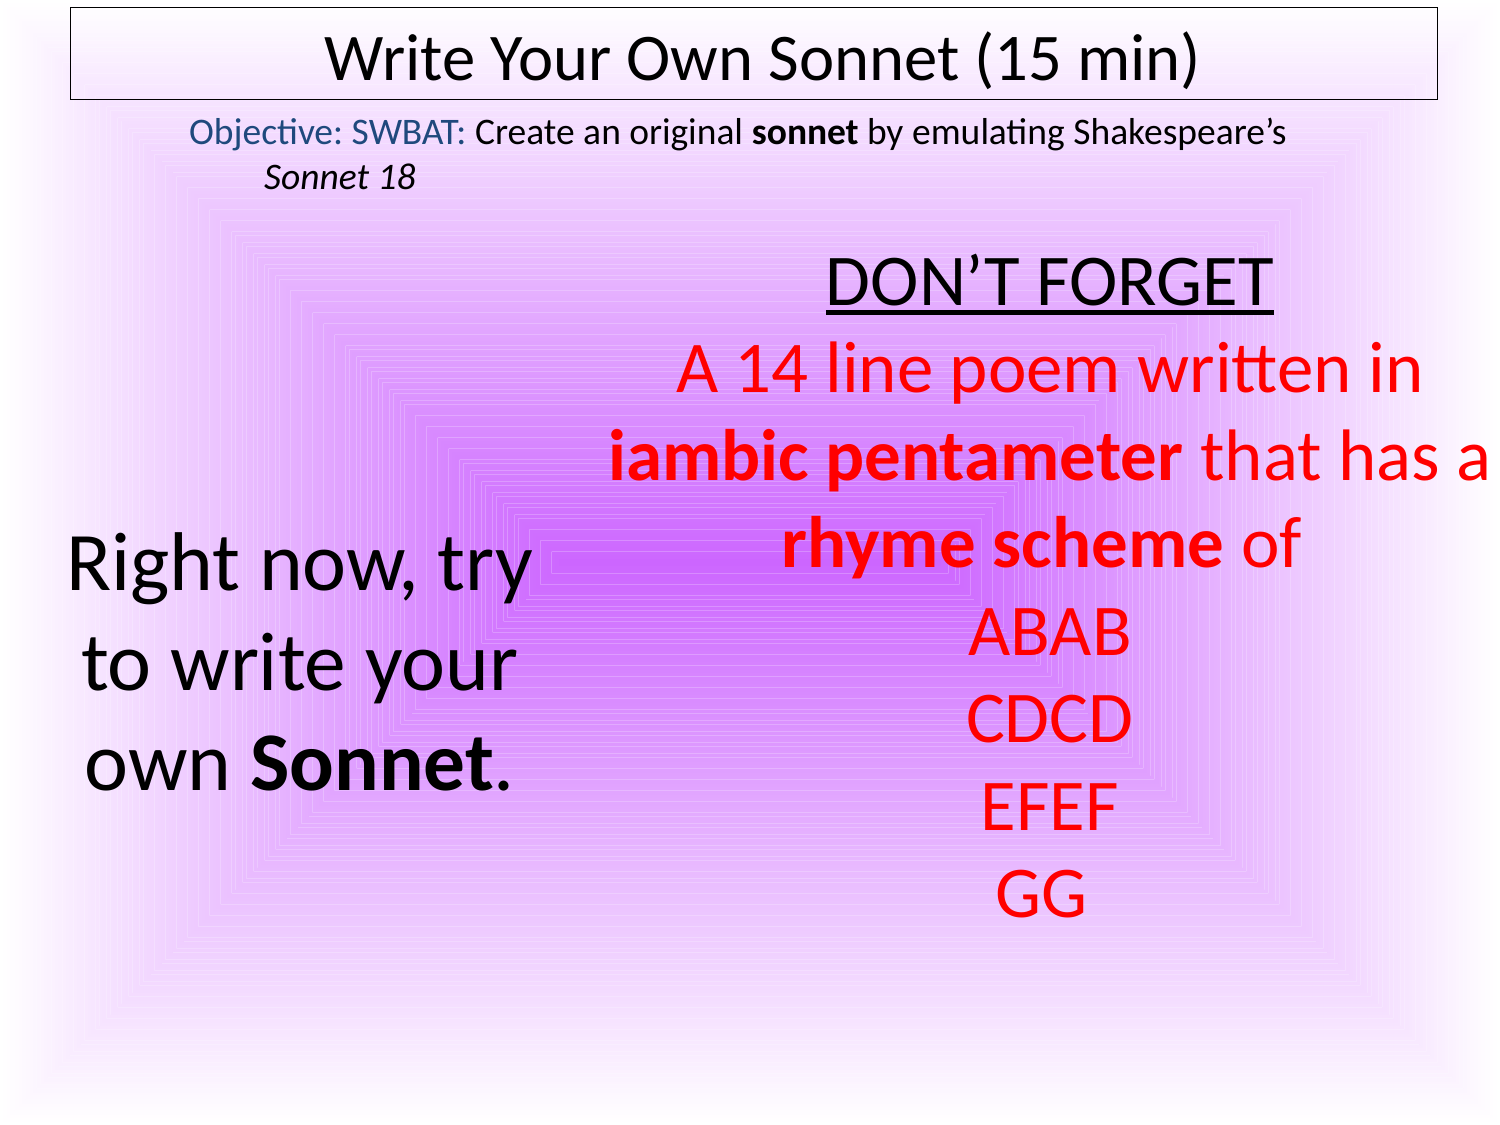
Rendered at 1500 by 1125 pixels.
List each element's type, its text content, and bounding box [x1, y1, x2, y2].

text_box Right now, try to write your own Sonnet. [24, 500, 575, 815]
text_box DON’T FORGET A 14 line poem written in iambic pentameter that has a rhyme scheme of ABAB CDCD EFEF GG [575, 224, 1500, 940]
text_box Objective: SWBAT: Create an original sonnet by emulating Shakespeare’s Sonnet 18 [70, 99, 1413, 250]
title Write Your Own Sonnet (15 min) [70, 7, 1438, 100]
